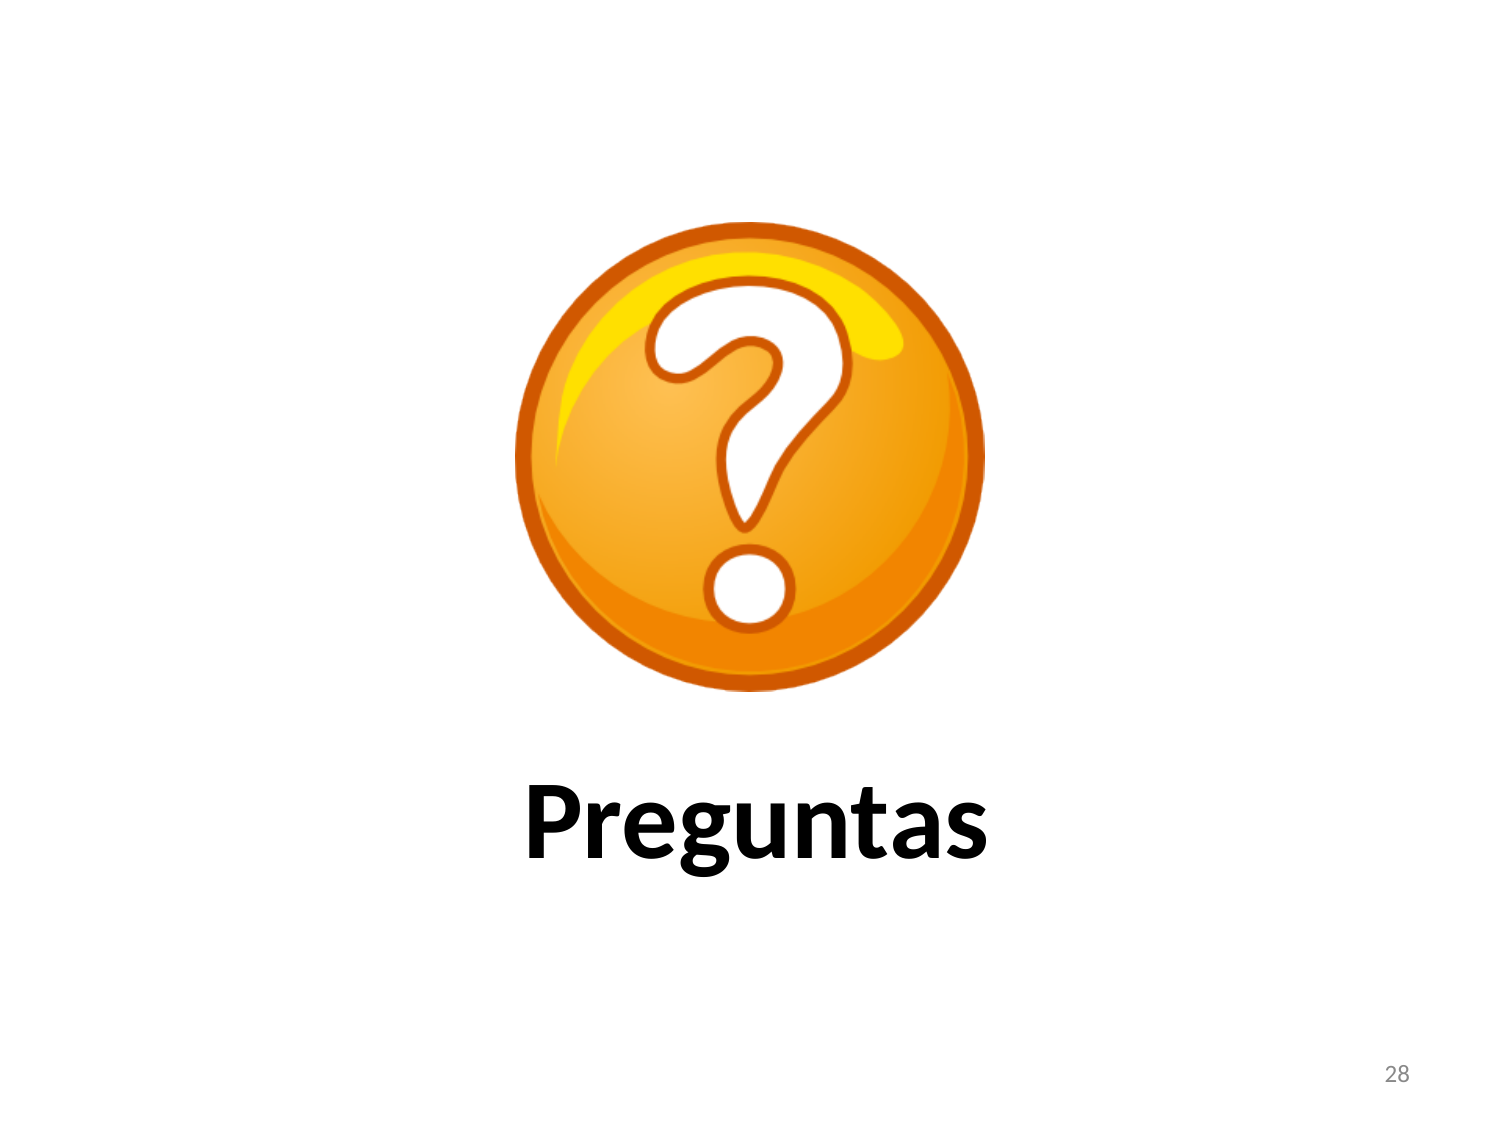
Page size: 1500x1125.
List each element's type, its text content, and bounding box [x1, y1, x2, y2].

slide_number 28 [1074, 1042, 1425, 1103]
text_box Preguntas [508, 738, 1005, 888]
picture [515, 222, 985, 692]
